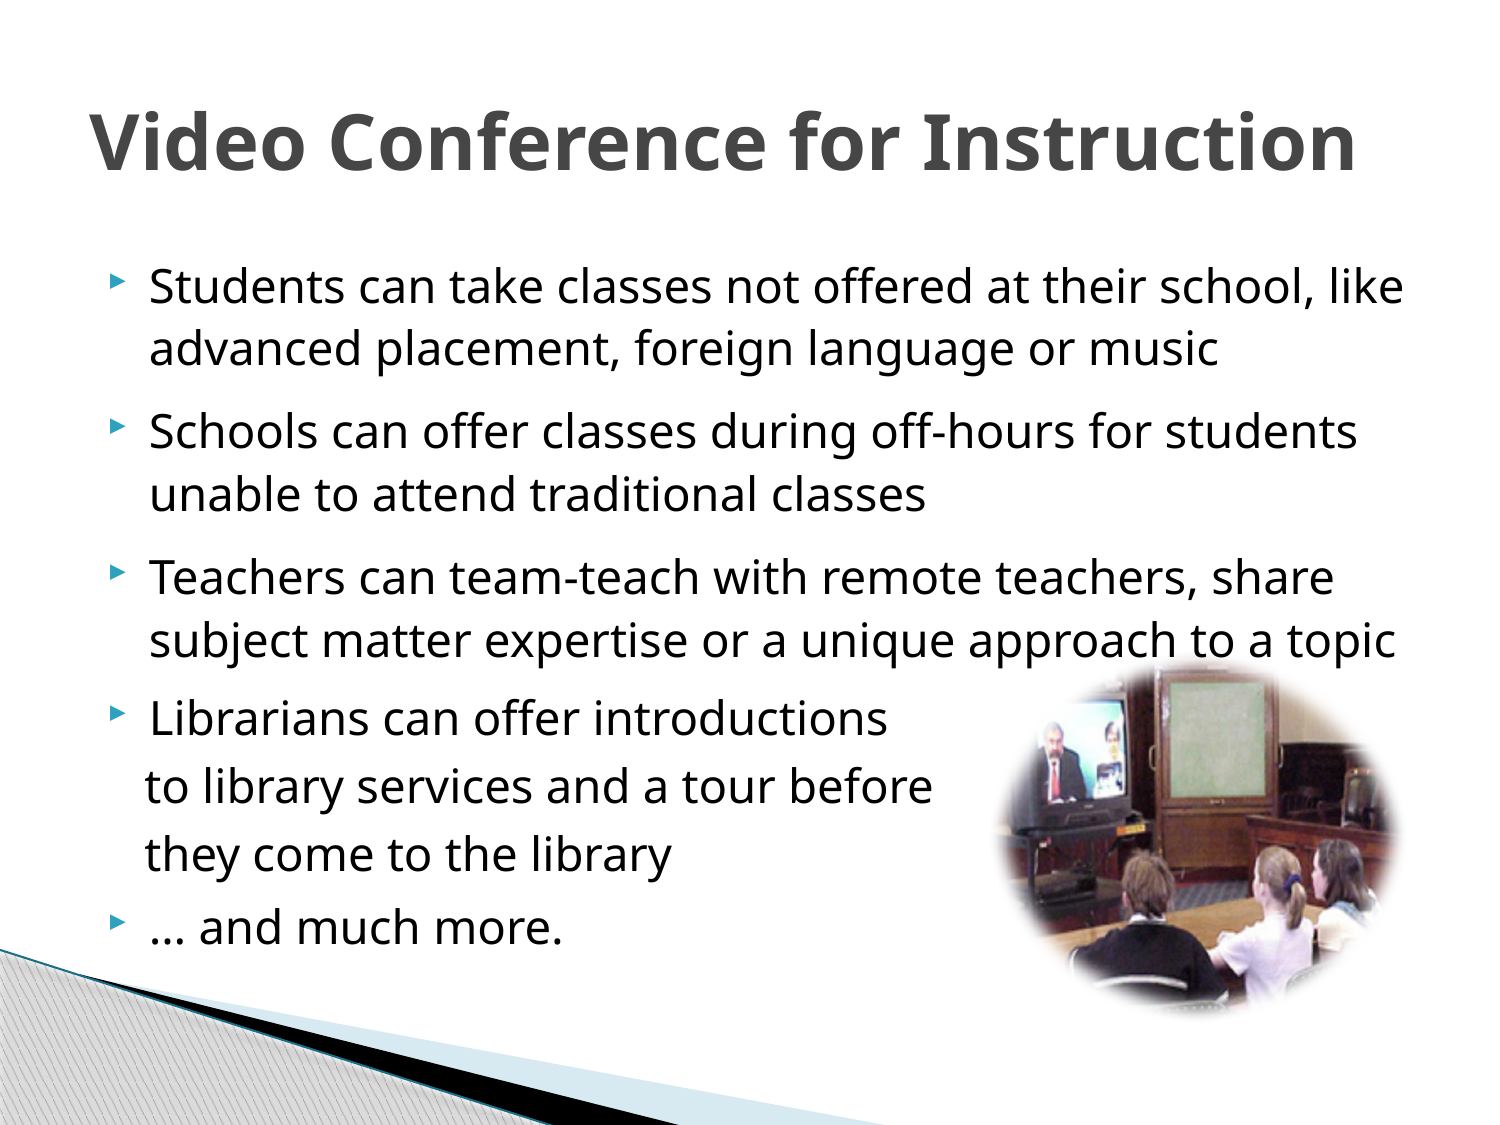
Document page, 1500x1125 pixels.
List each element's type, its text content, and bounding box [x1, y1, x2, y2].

picture [987, 649, 1409, 1026]
title Video Conference for Instruction [75, 45, 1425, 233]
list Students can take classes not offered at their school, like advanced placement, foreign language or music Schools can offer classes during off-hours for students unable to attend traditional classes Teachers can team-teach with remote teachers, share subject matter expertise or a unique approach to a topic Librarians can offer introductions to library services and a tour before they come to the library … and much more. [75, 243, 1425, 1025]
